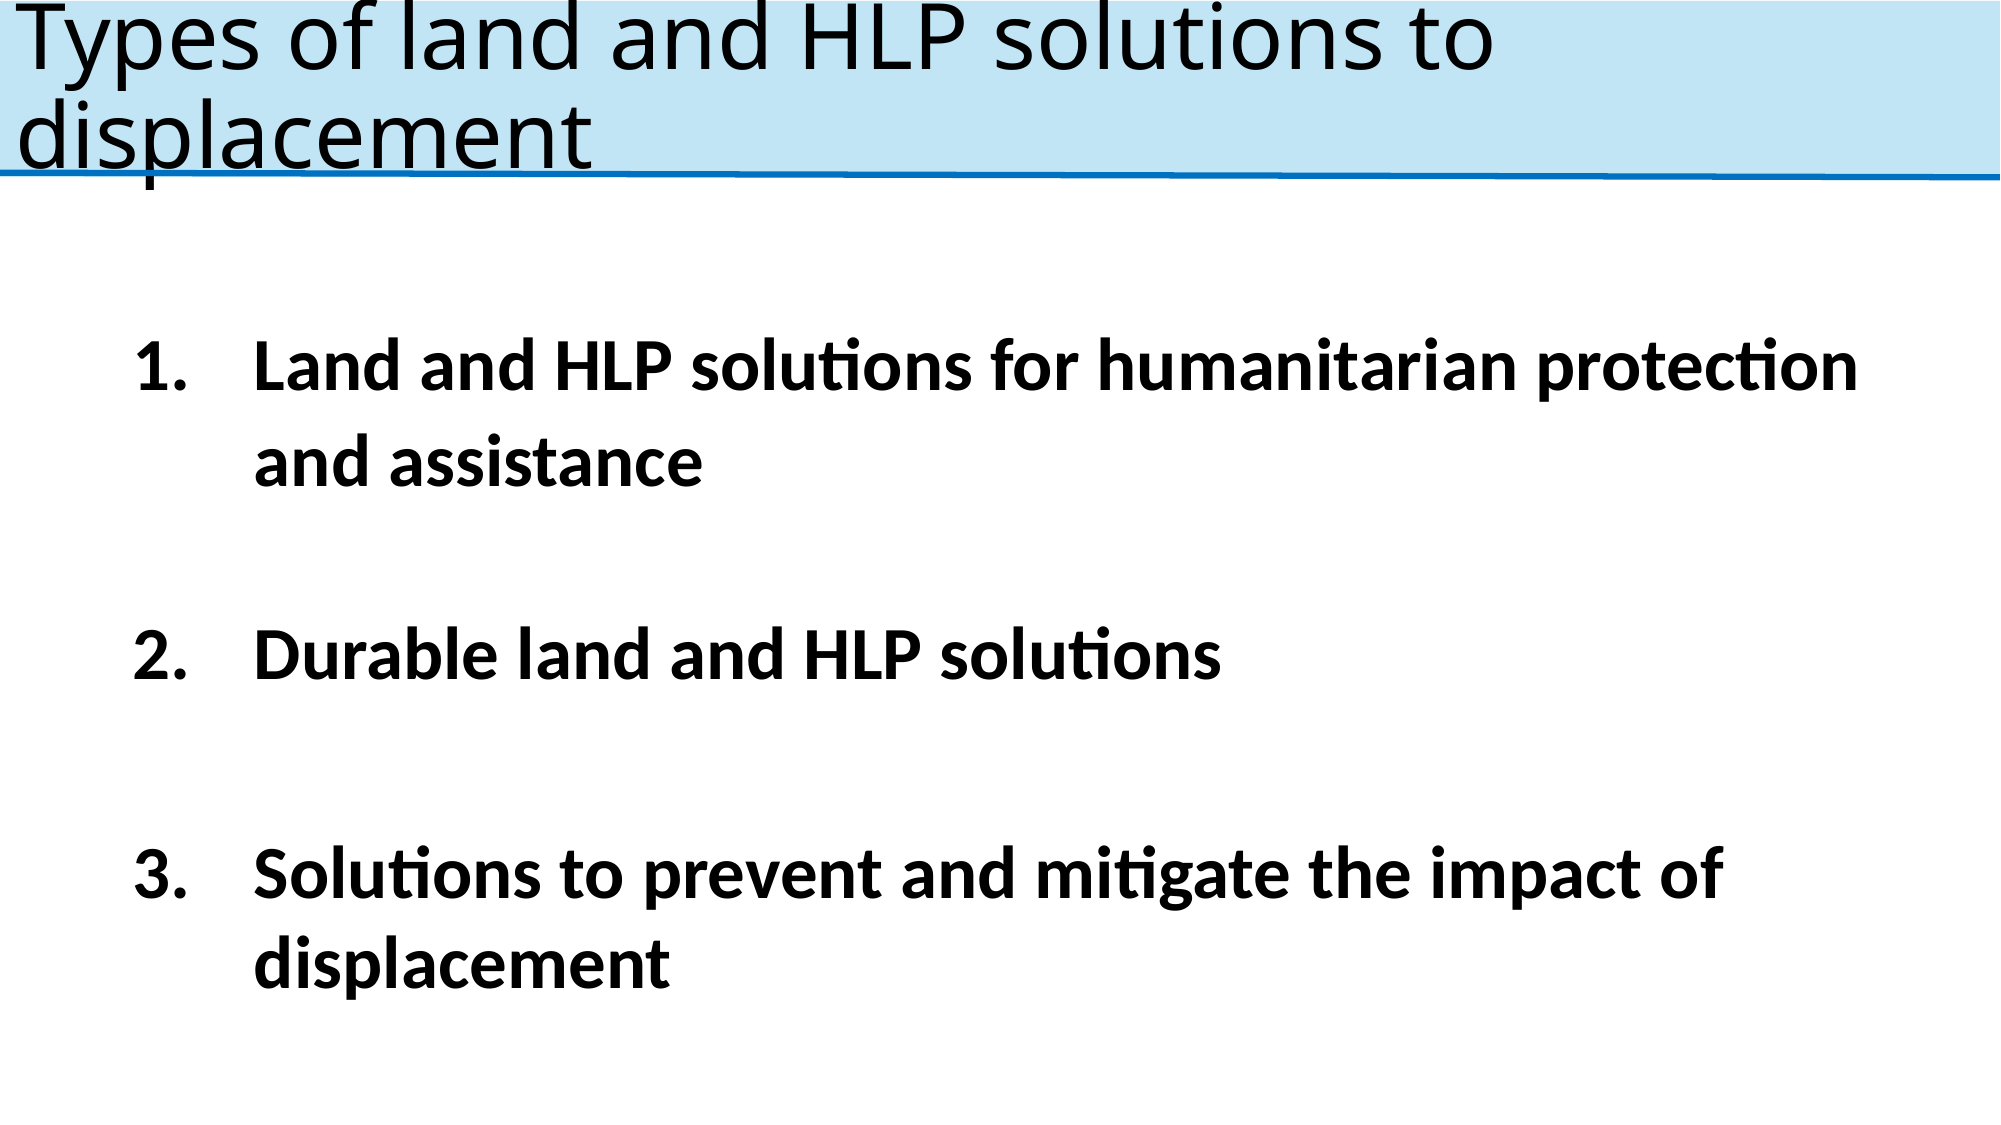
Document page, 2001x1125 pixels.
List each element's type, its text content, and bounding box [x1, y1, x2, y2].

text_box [0, 172, 2000, 178]
text_box Land and HLP solutions for humanitarian protection and assistance Durable land and HLP solutions Solutions to prevent and mitigate the impact of displacement [70, 301, 1975, 1012]
title Types of land and HLP solutions to displacement [0, 0, 2000, 172]
